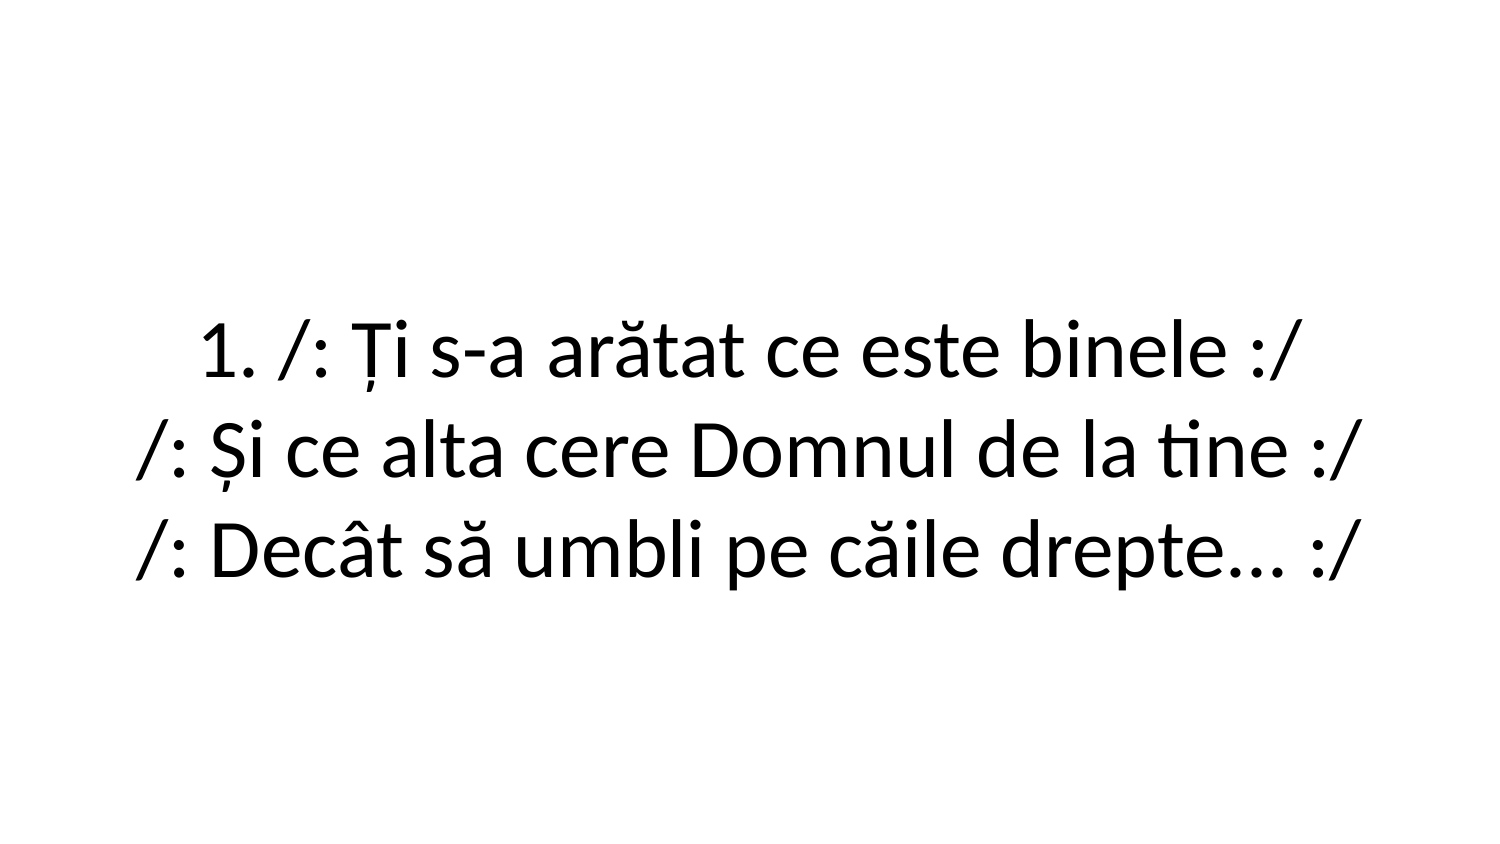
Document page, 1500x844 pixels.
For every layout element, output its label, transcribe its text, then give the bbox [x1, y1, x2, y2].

text_box 1. /: Ți s-a arătat ce este binele :/ /: Și ce alta cere Domnul de la tine :/ /: Decât să umbli pe căile drepte... :/ [121, 242, 1379, 602]
